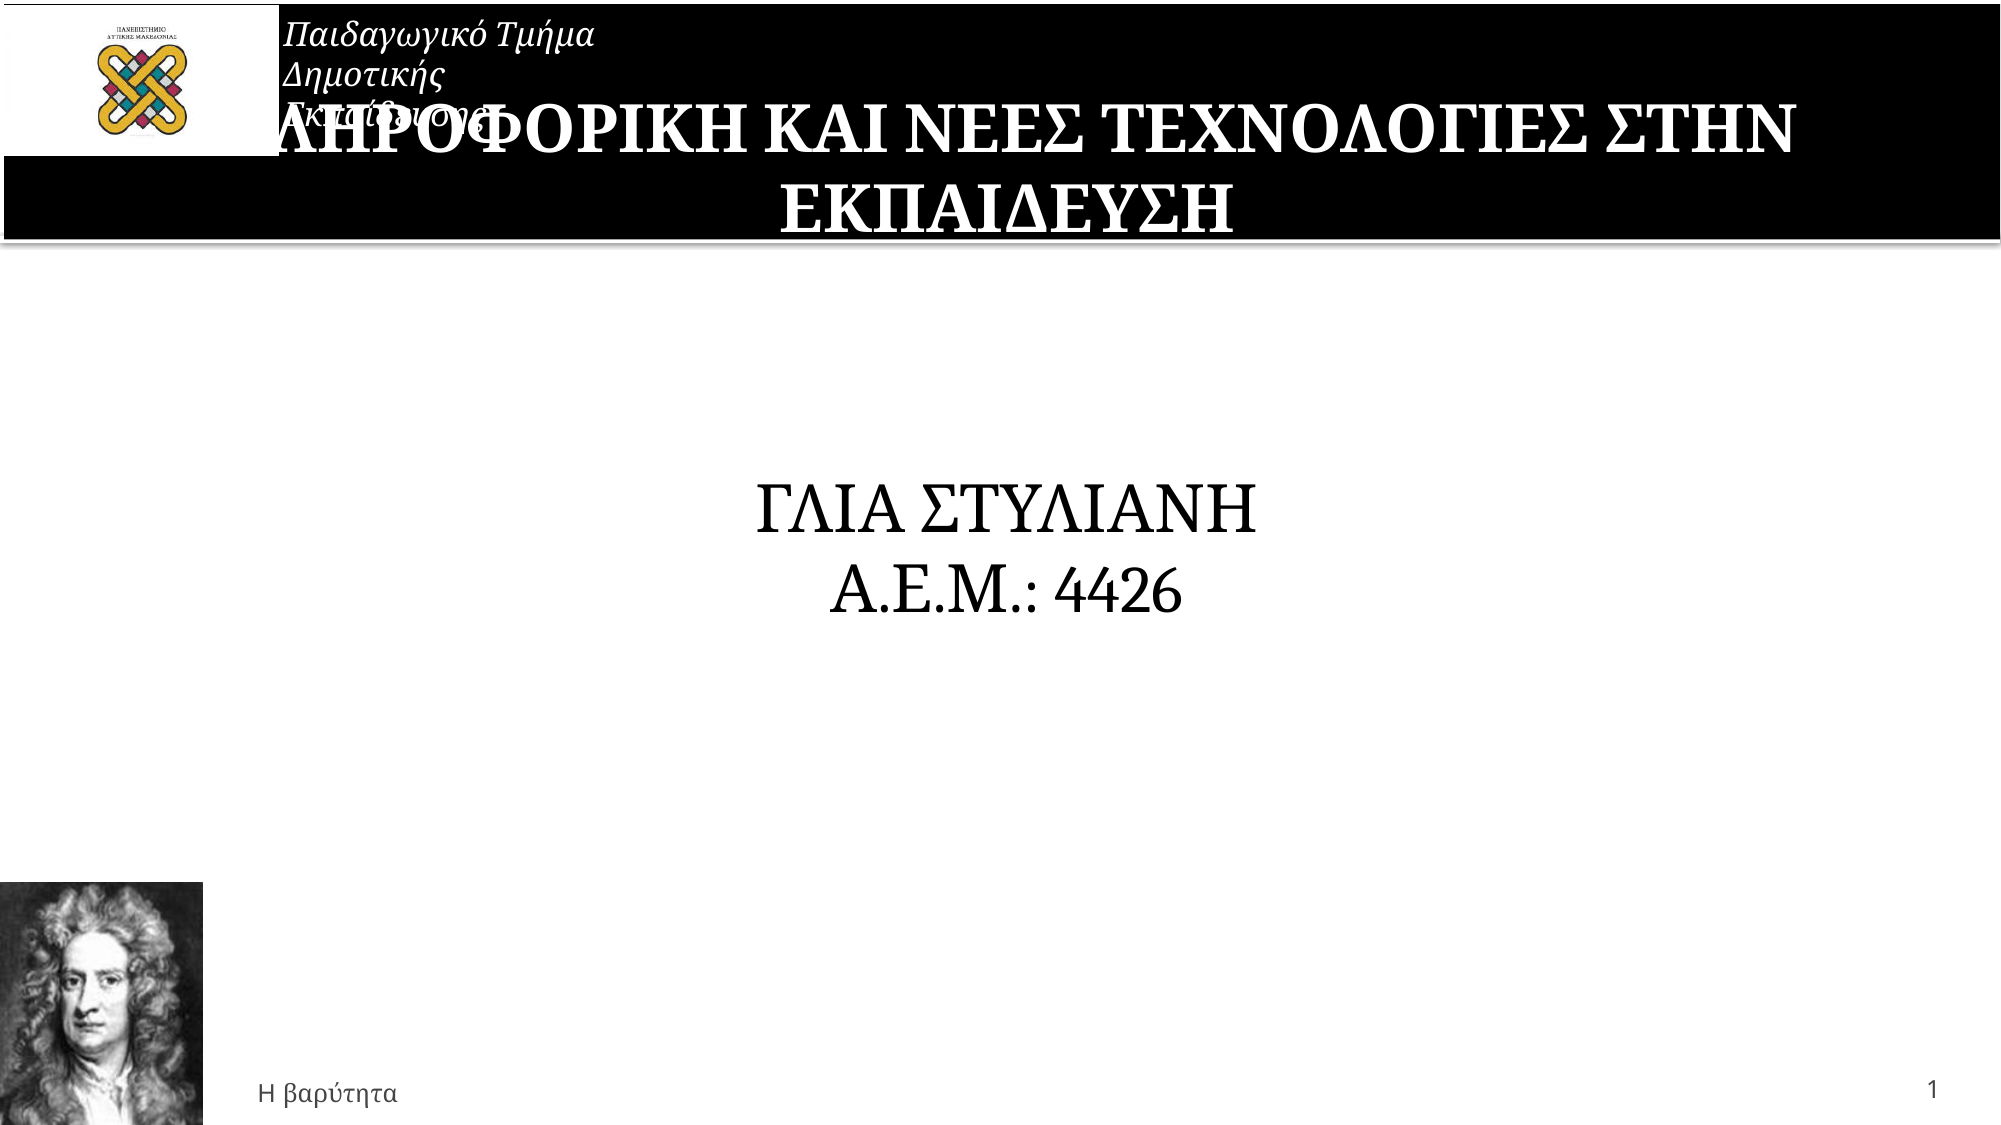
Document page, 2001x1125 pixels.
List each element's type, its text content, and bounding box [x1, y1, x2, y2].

footer Η βαρύτητα [249, 1062, 1783, 1108]
slide_number 1 [1794, 1062, 1955, 1108]
picture [4, 5, 279, 156]
list ΓΛΙΑ ΣΤΥΛΙΑΝΗ Α.Ε.Μ.: 4426 [99, 291, 1900, 1050]
picture [0, 882, 203, 1125]
title ΠΛΗΡΟΦΟΡΙΚΗ ΚΑΙ ΝΕΕΣ ΤΕΧΝΟΛΟΓΙΕΣ ΣΤΗΝ ΕΚΠΑΙΔΕΥΣΗ [103, 63, 1904, 269]
